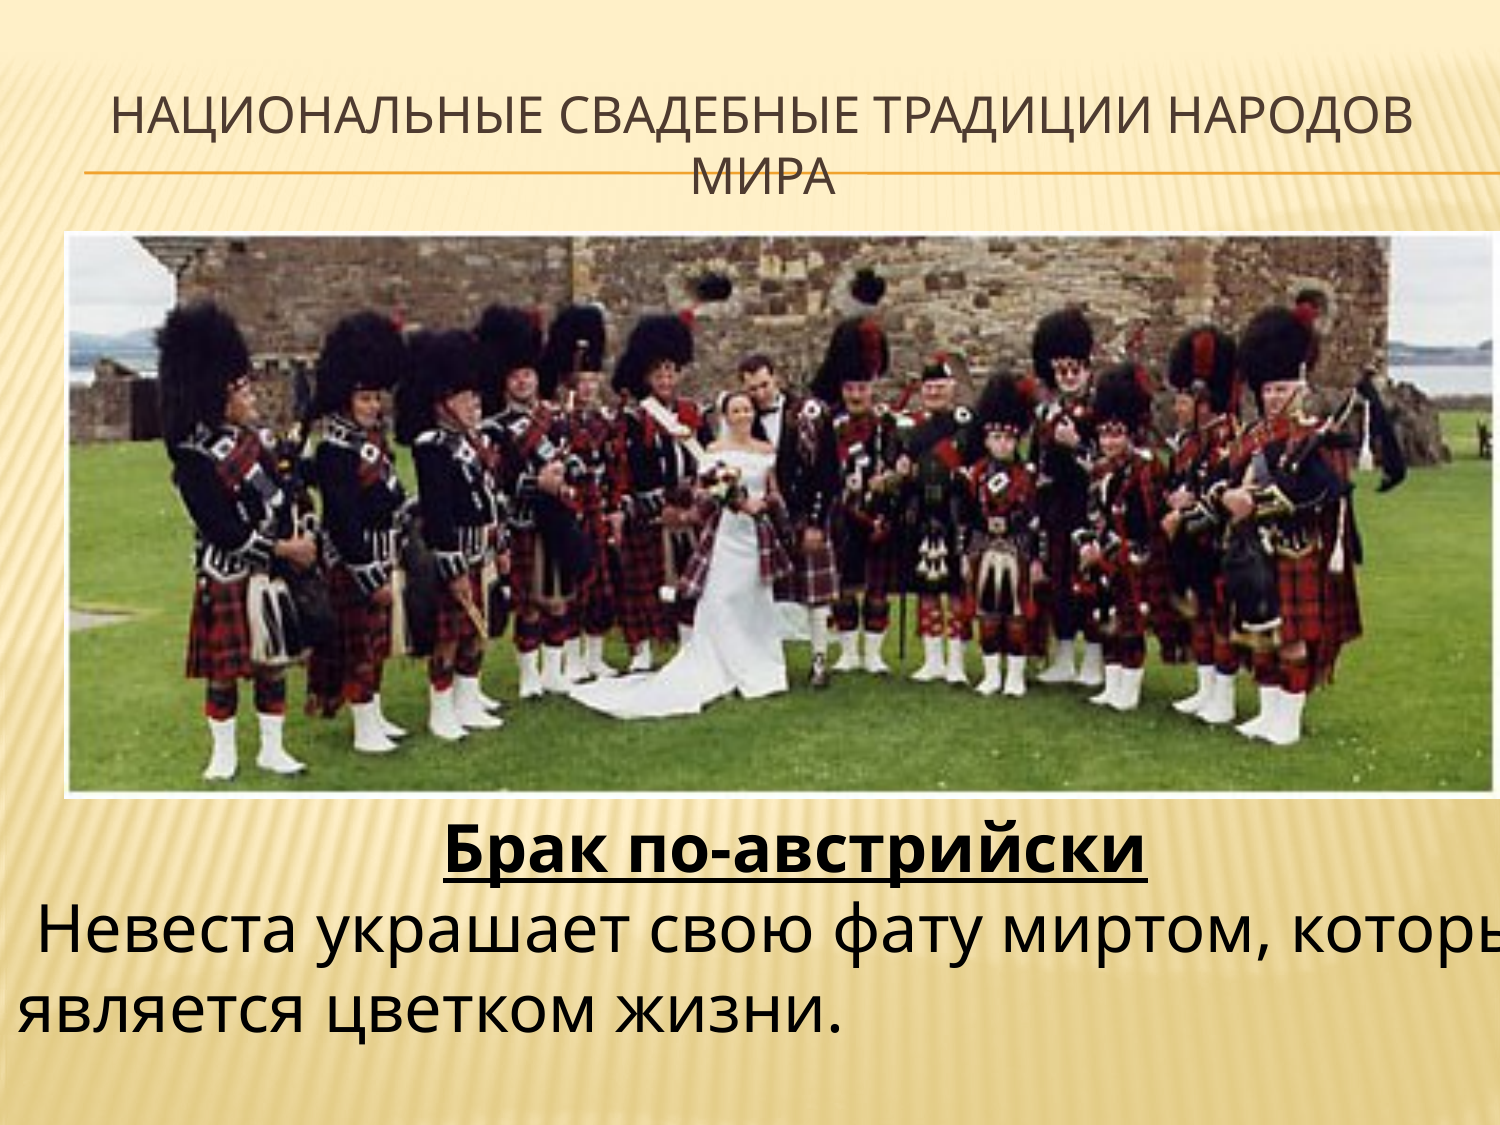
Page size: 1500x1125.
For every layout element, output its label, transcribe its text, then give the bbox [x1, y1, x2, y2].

title Национальные свадебные традиции народов мира [50, 75, 1475, 213]
text_box Брак по-австрийски Невеста украшает свою фату миртом, который является цветком жизни. [2, 798, 1500, 1054]
picture [64, 231, 1500, 799]
